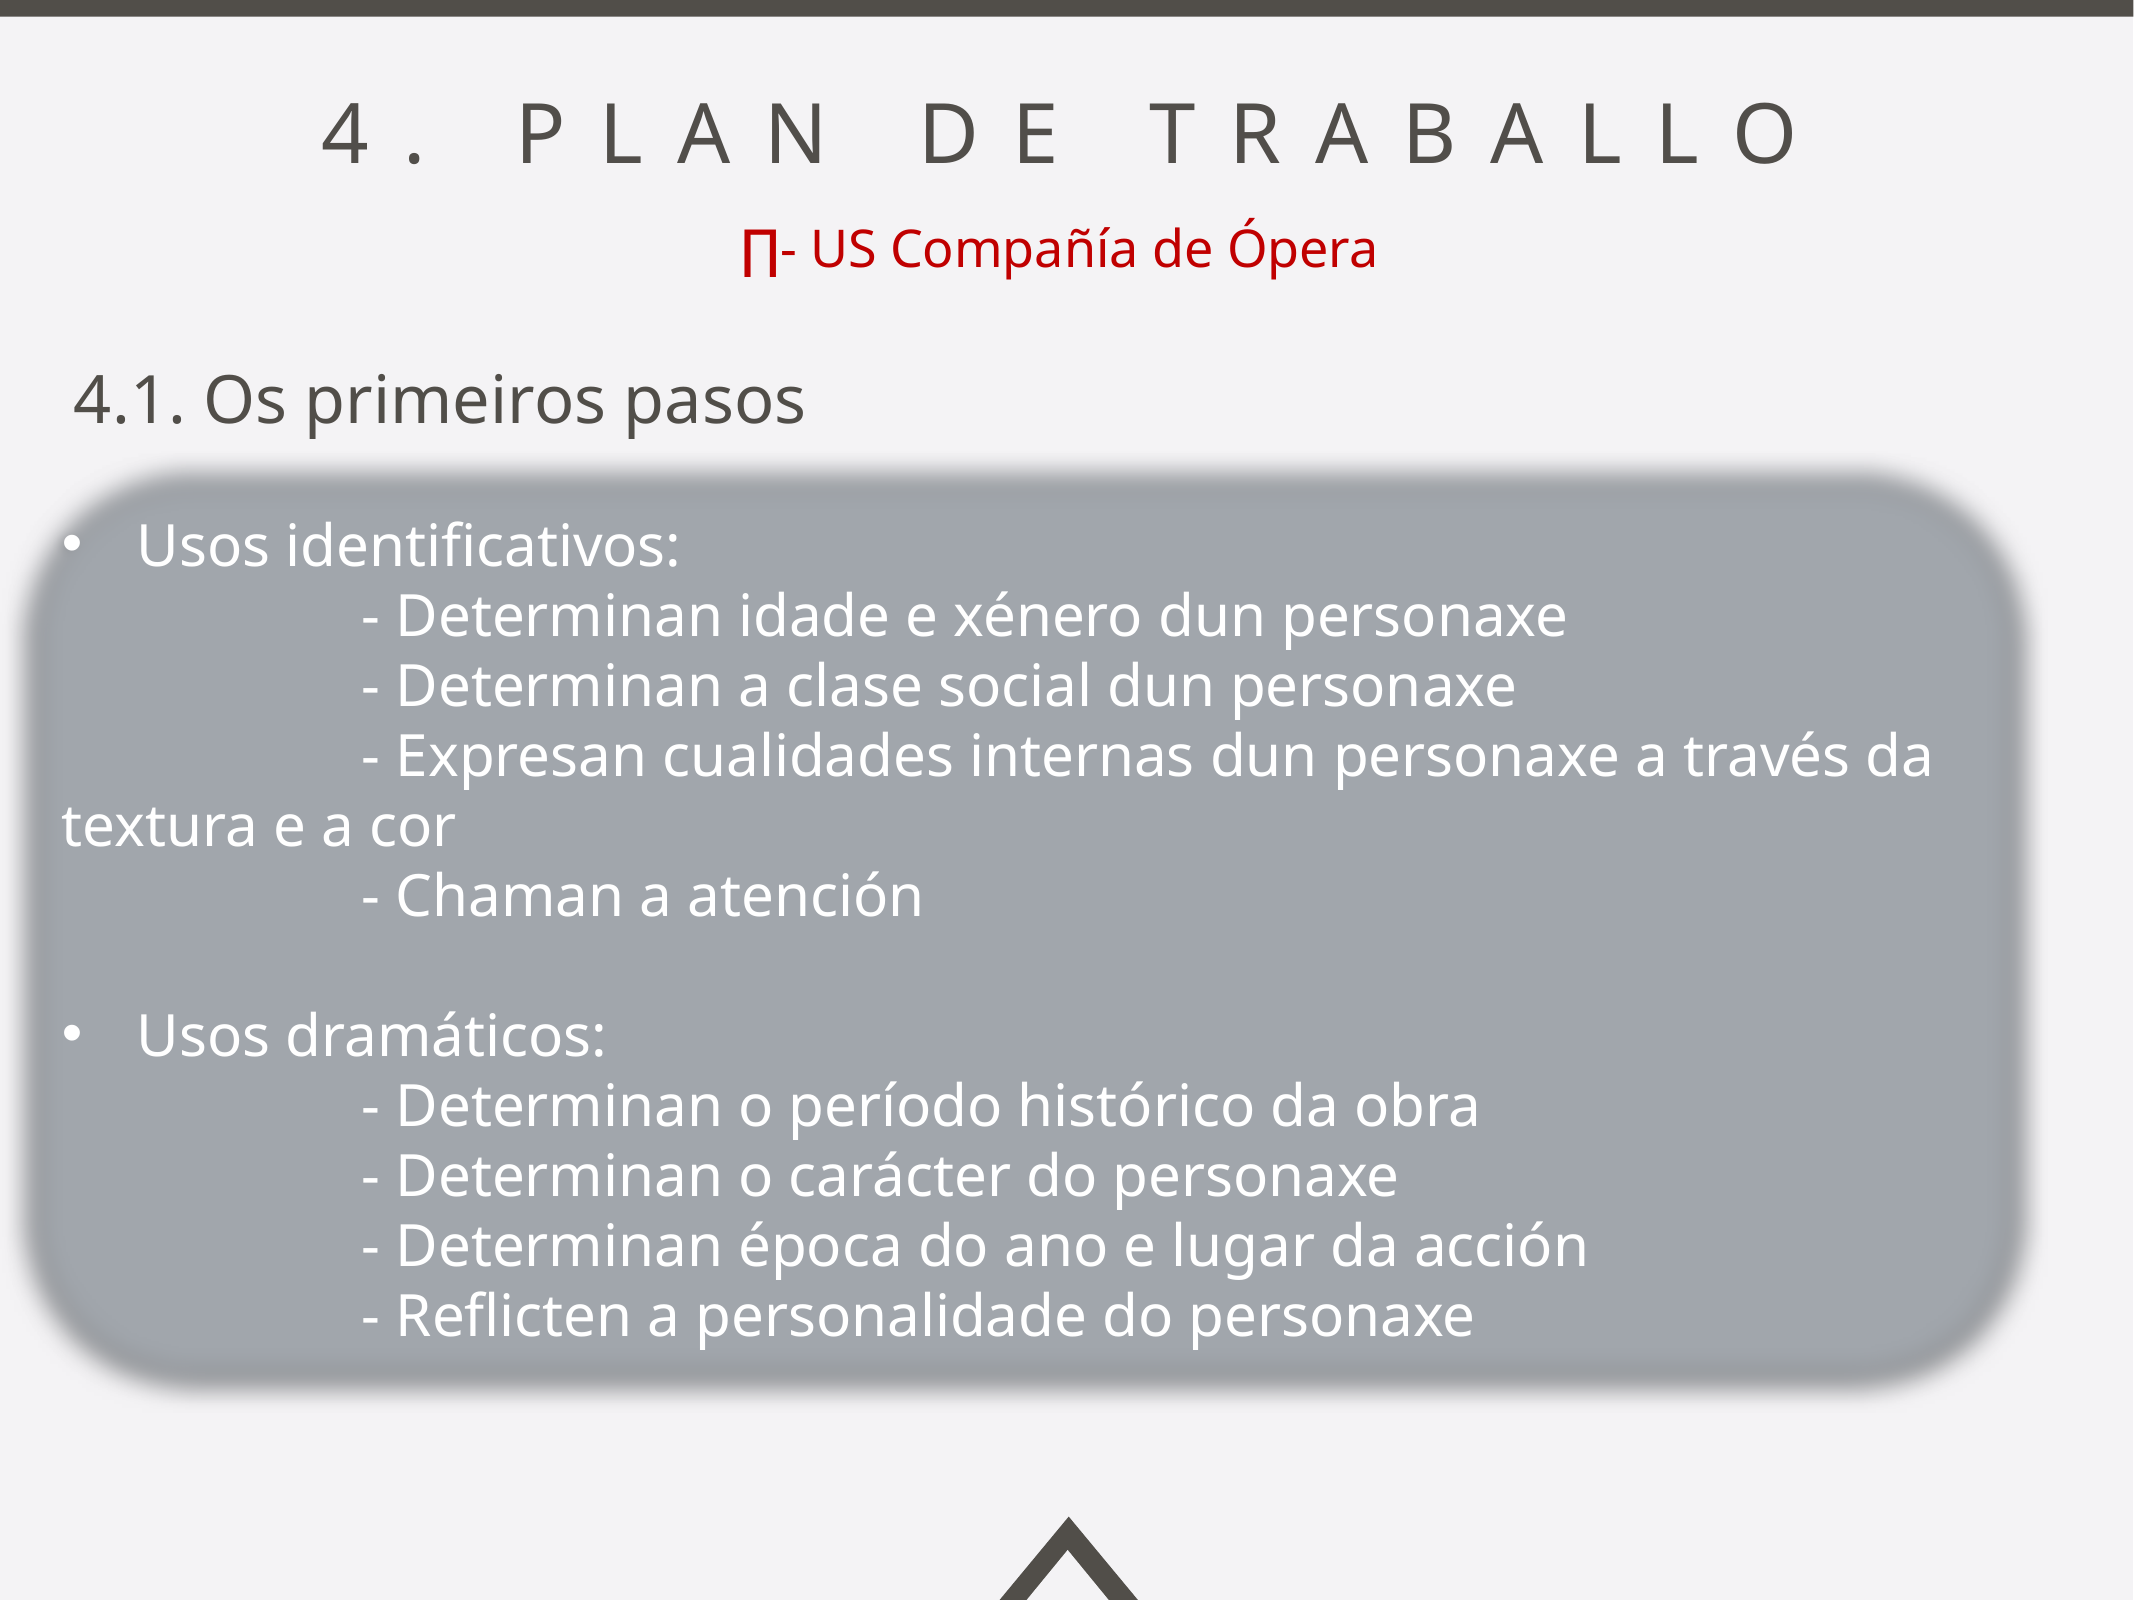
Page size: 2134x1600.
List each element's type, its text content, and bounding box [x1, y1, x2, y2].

text_box ∏- US Compañía de Ópera [420, 207, 1700, 275]
text_box 4.1. Os primeiros pasos [65, 348, 816, 446]
text_box Usos identificativos: - Determinan idade e xénero dun personaxe - Determinan a clase social dun personaxe - Expresan cualidades internas dun personaxe a través da textura e a cor - Chaman a atención Usos dramáticos: - Determinan o período histórico da obra - Determinan o carácter do personaxe - Determinan época do ano e lugar da acción - Reflicten a personalidade do personaxe [55, 501, 1998, 1358]
text_box 4. plan de traballo [78, 72, 2041, 208]
